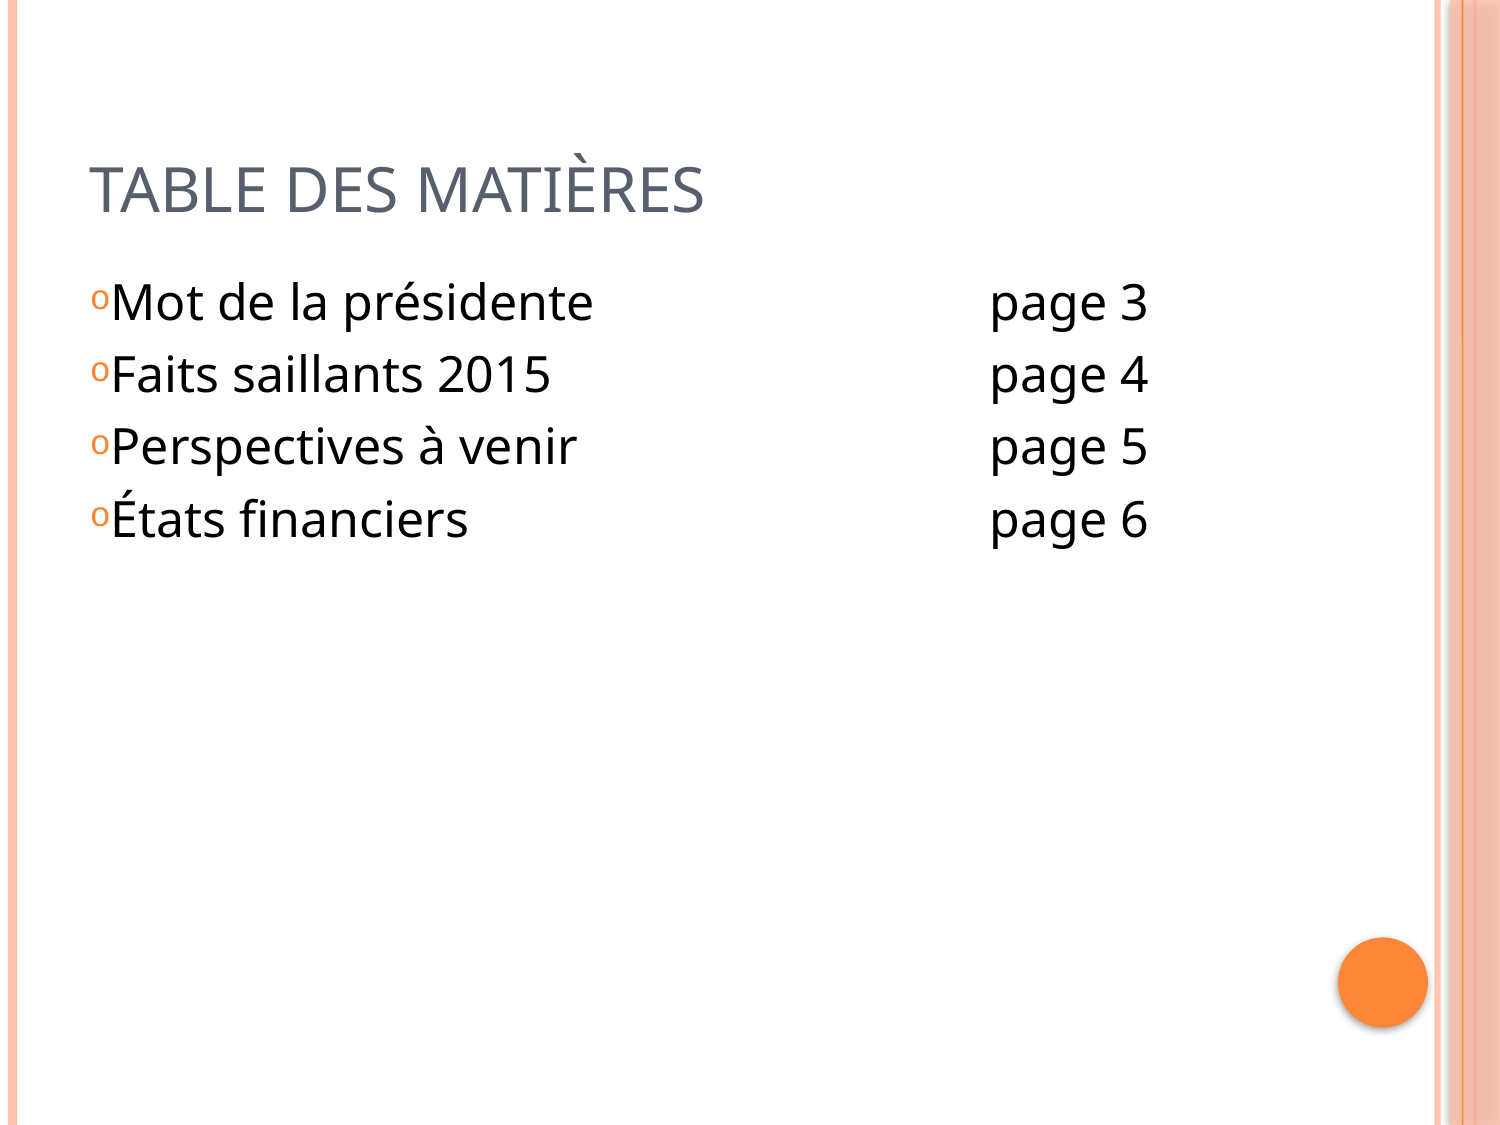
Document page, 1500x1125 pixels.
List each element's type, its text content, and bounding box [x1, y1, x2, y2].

title Table des matières [75, 45, 1300, 233]
list Mot de la présidente page 3 Faits saillants 2015 page 4 Perspectives à venir page 5 États financiers page 6 [75, 262, 1300, 1062]
